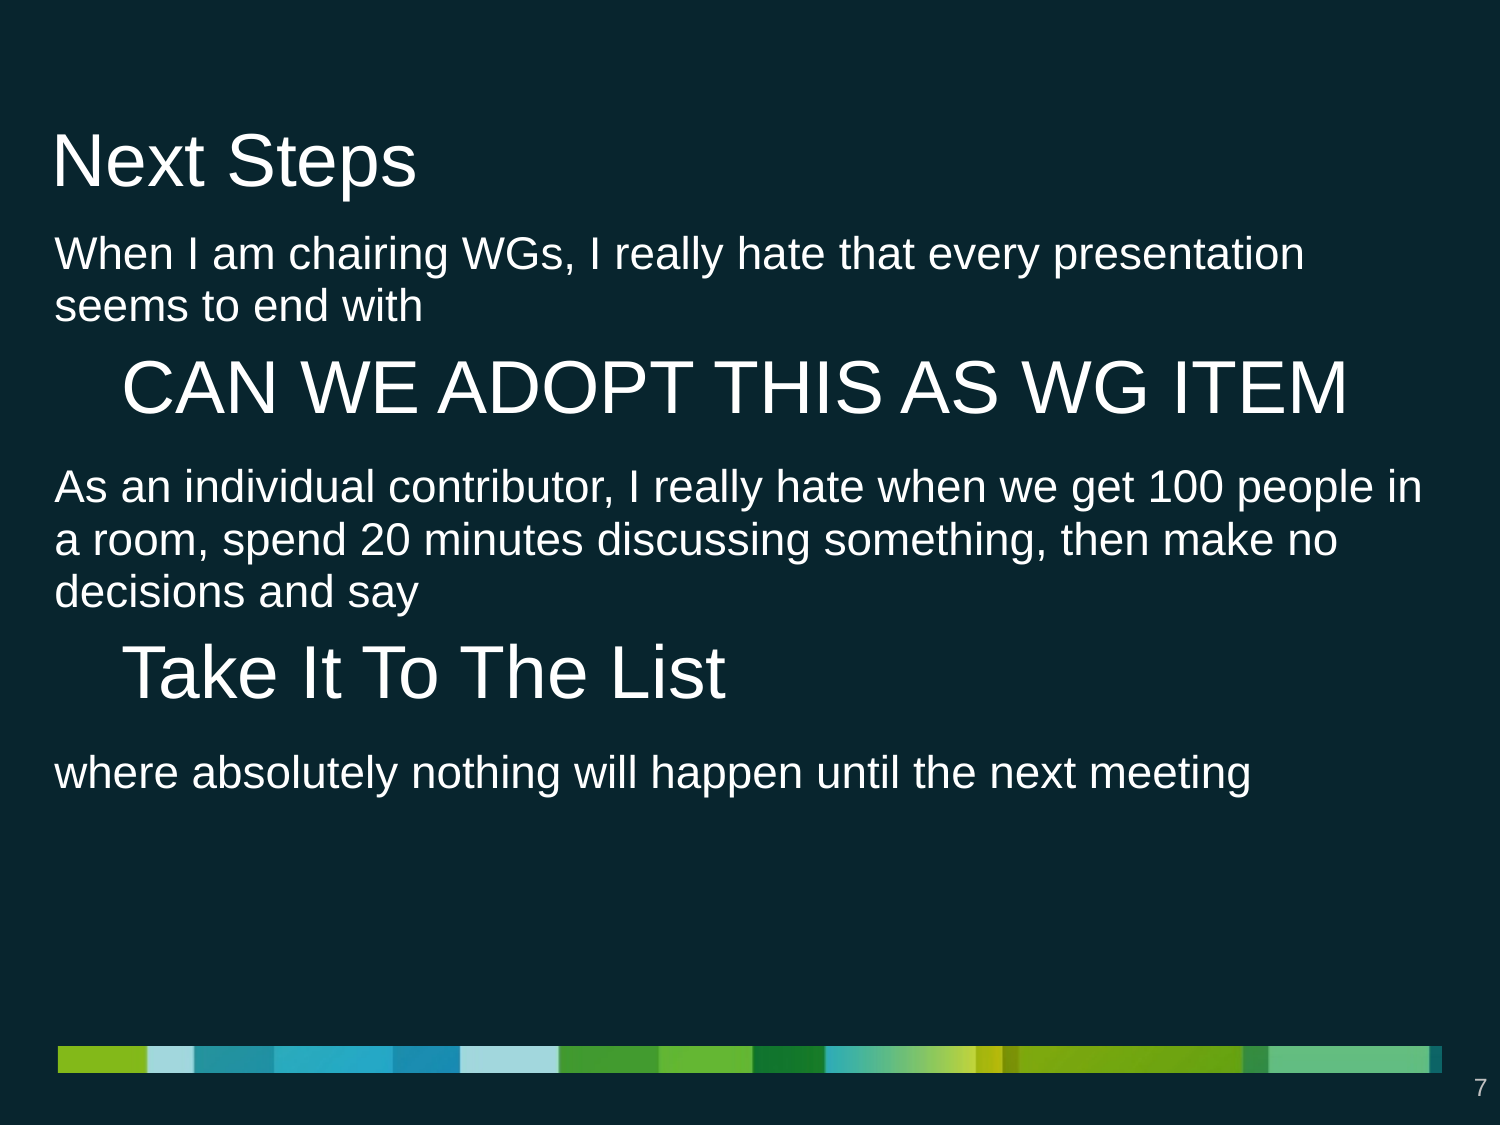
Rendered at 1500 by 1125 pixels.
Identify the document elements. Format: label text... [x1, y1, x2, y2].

list When I am chairing WGs, I really hate that every presentation seems to end with CAN WE ADOPT THIS AS WG ITEM As an individual contributor, I really hate when we get 100 people in a room, spend 20 minutes discussing something, then make no decisions and say Take It To The List where absolutely nothing will happen until the next meeting [39, 220, 1447, 1035]
title Next Steps [37, 70, 1447, 209]
picture [57, 1046, 1442, 1073]
